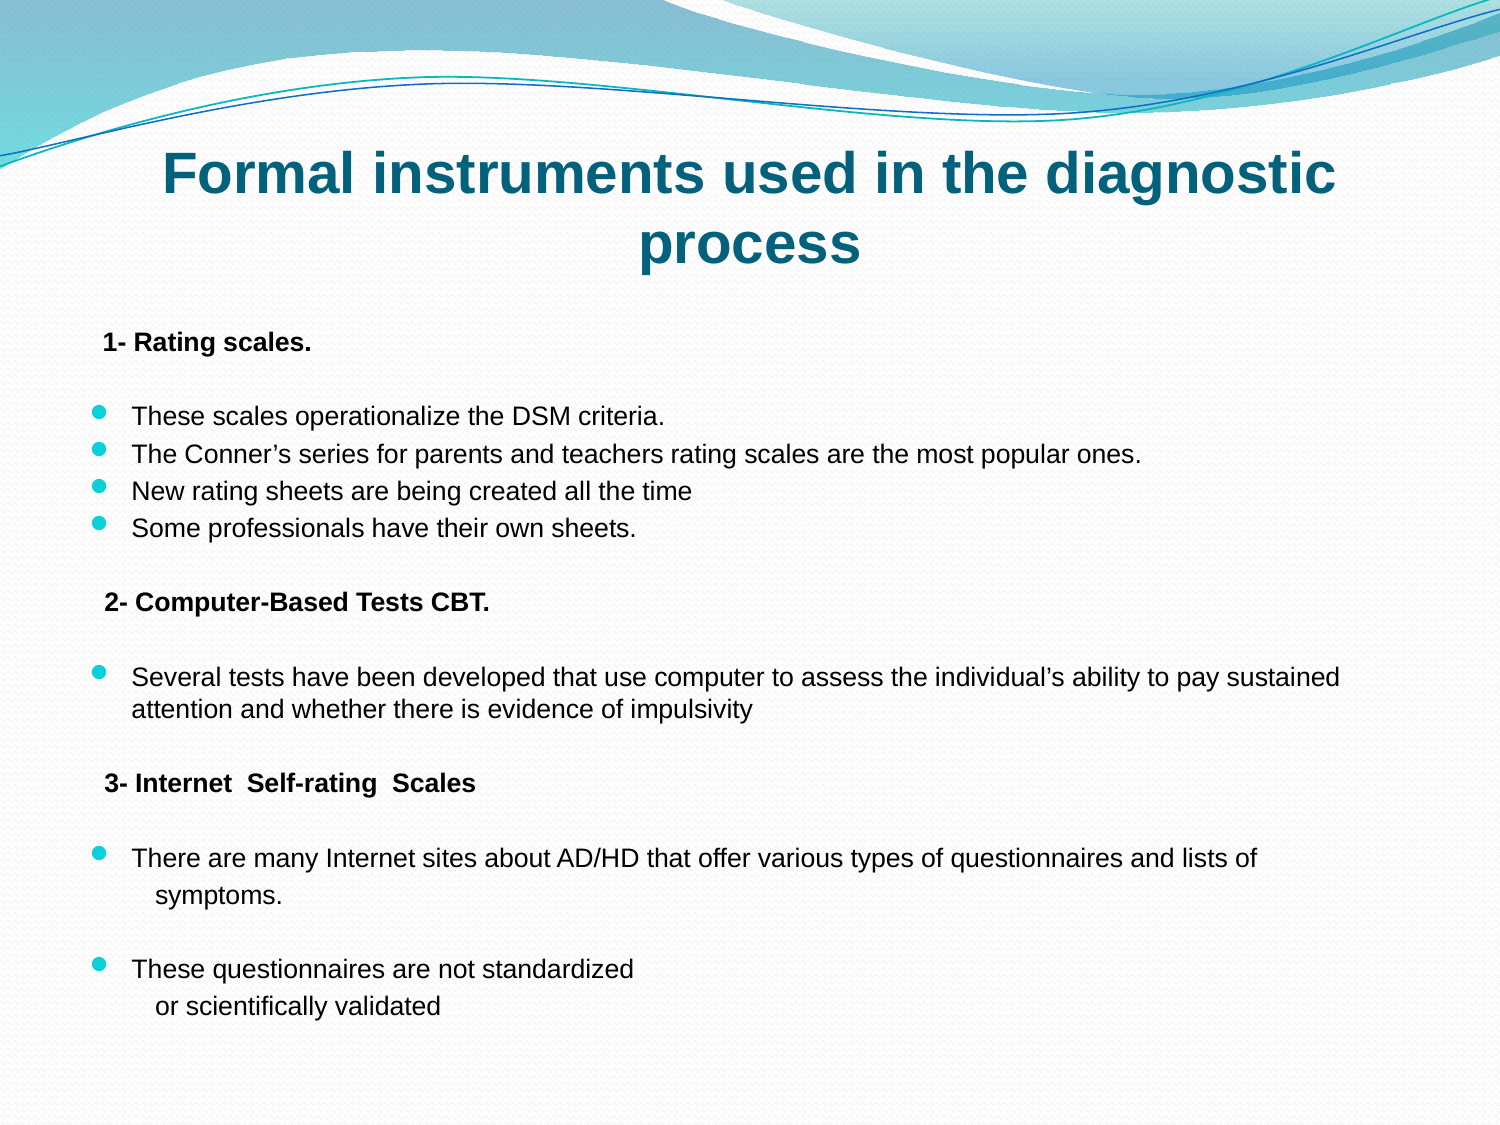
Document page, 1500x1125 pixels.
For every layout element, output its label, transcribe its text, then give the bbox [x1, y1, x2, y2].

list 1- Rating scales. These scales operationalize the DSM criteria. The Conner’s series for parents and teachers rating scales are the most popular ones. New rating sheets are being created all the time Some professionals have their own sheets. 2- Computer-Based Tests CBT. Several tests have been developed that use computer to assess the individual’s ability to pay sustained attention and whether there is evidence of impulsivity 3- Internet Self-rating Scales There are many Internet sites about AD/HD that offer various types of questionnaires and lists of symptoms. These questionnaires are not standardized or scientifically validated [75, 317, 1425, 1038]
title Formal instruments used in the diagnostic process [75, 112, 1425, 275]
